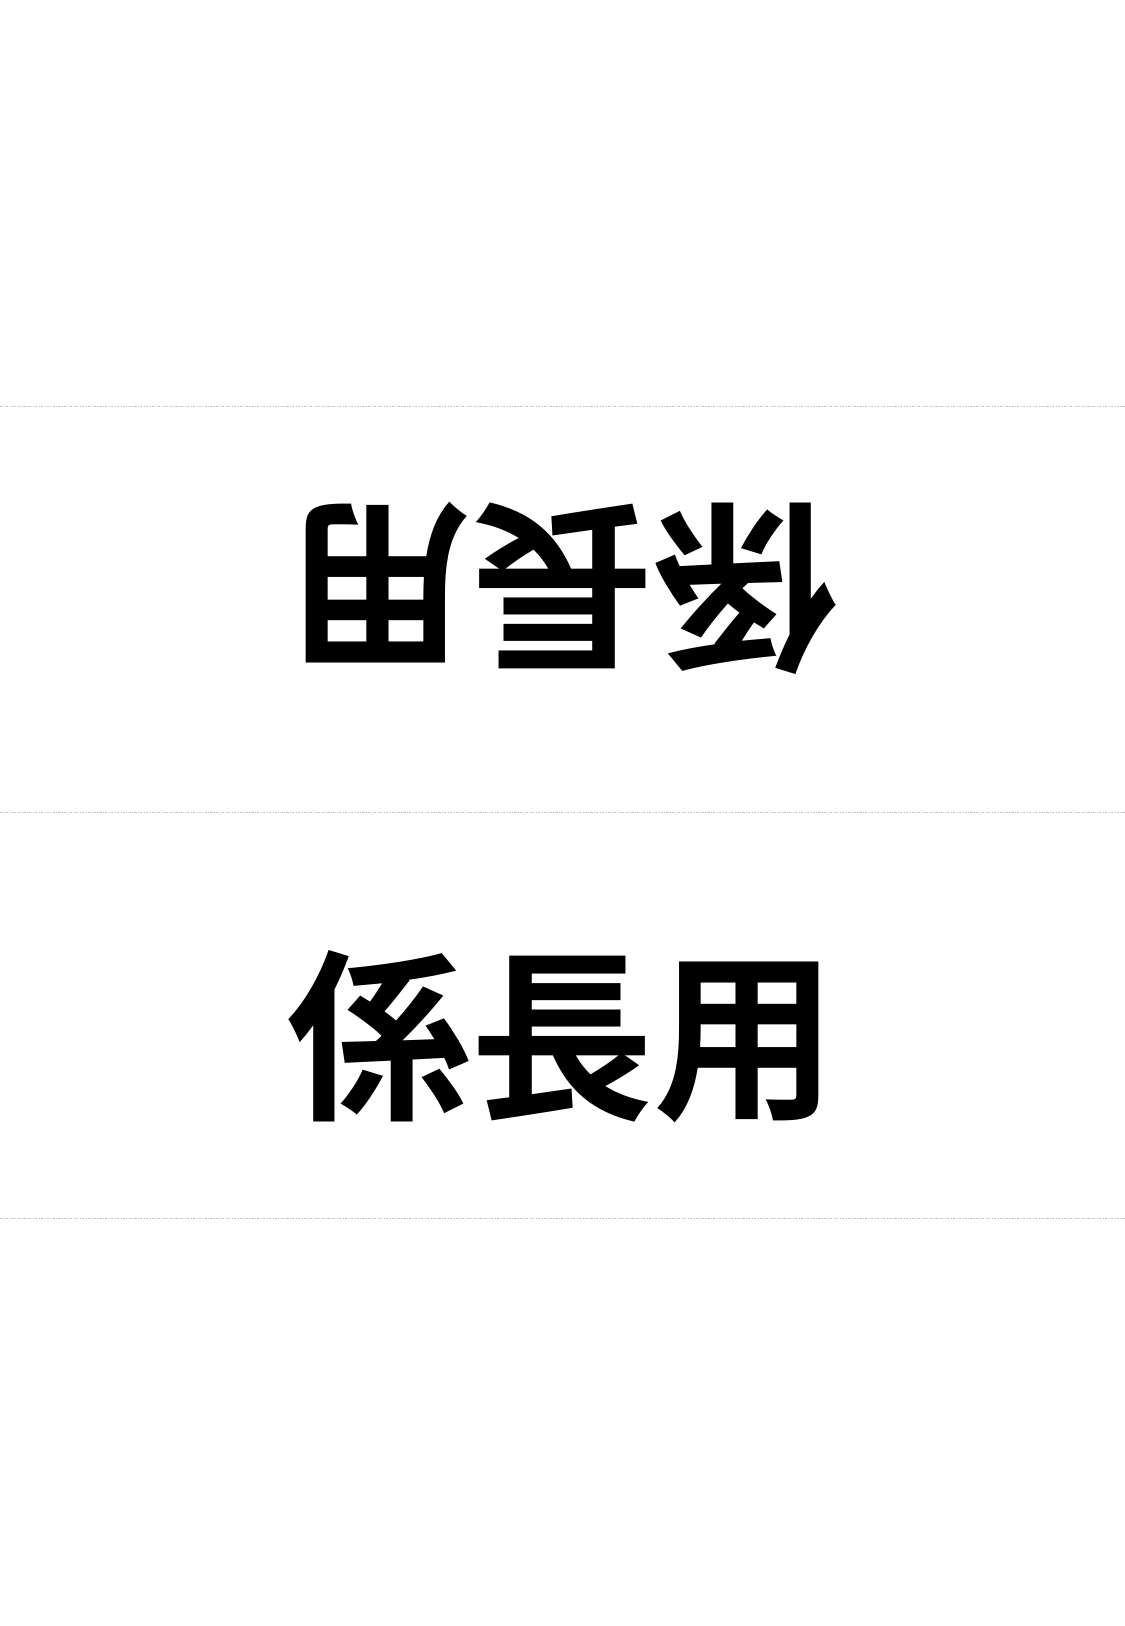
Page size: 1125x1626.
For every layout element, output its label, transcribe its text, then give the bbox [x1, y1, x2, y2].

text_box 係長用 [272, 475, 853, 711]
text_box 係長用 [272, 914, 853, 1150]
